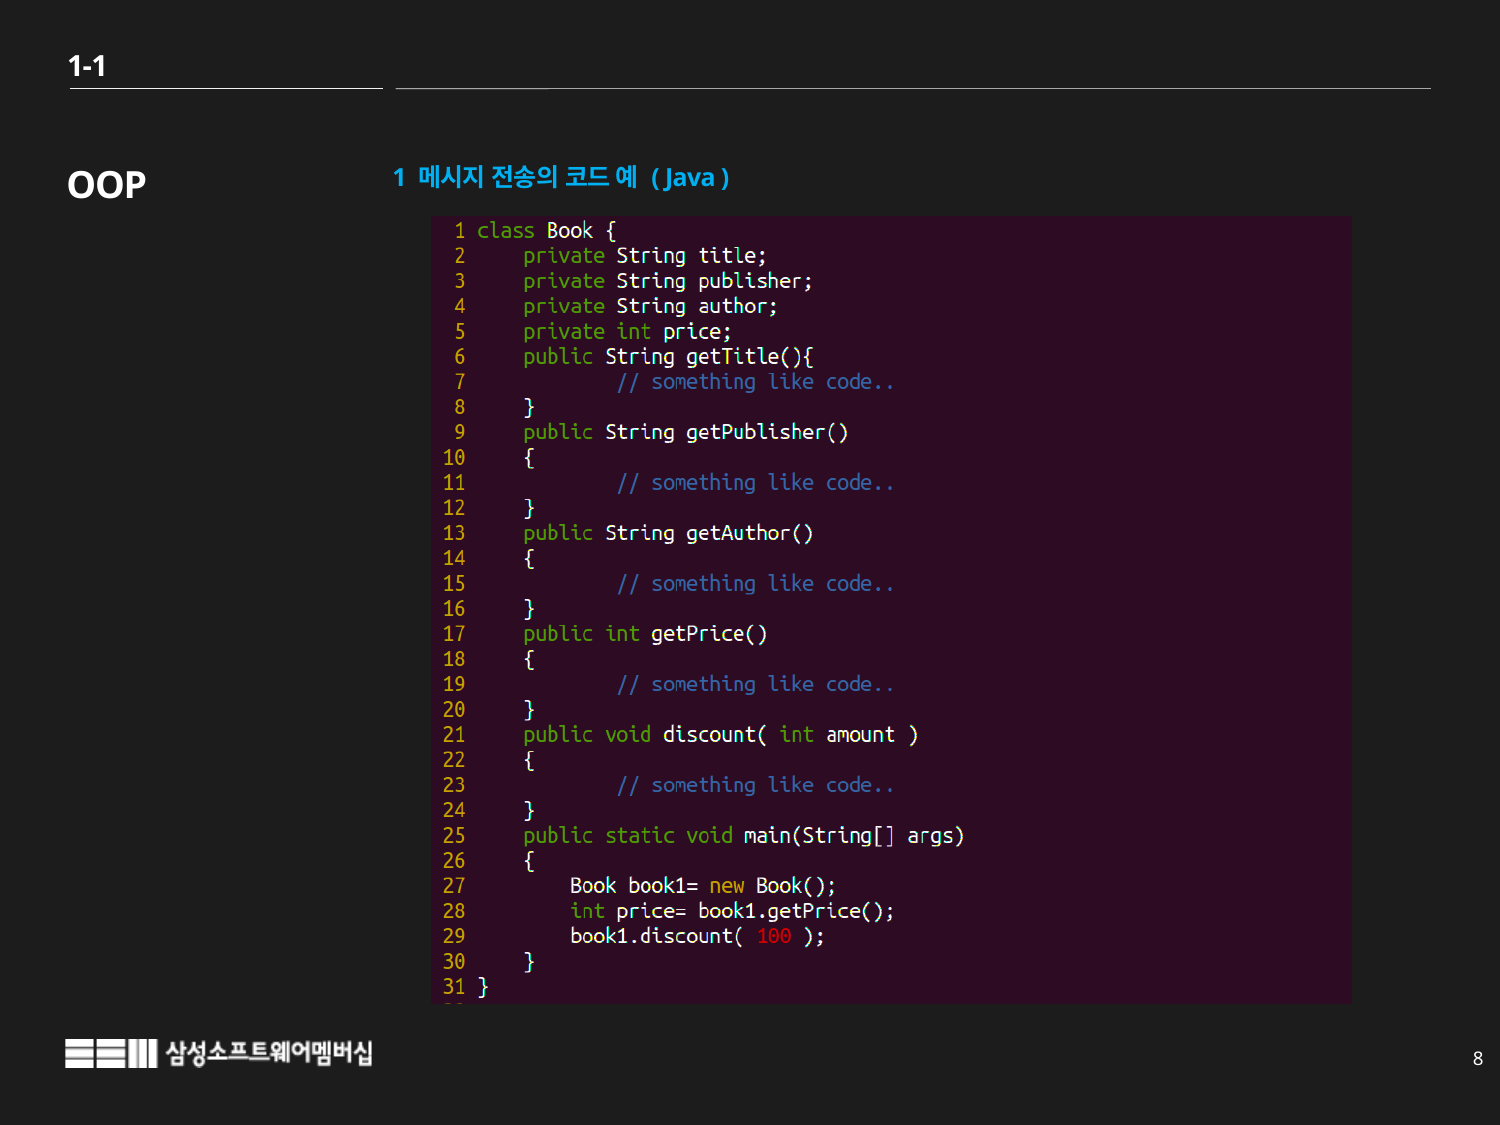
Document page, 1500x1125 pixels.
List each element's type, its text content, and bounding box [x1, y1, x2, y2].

picture [430, 216, 1352, 1004]
text_box 8 [1377, 1039, 1499, 1080]
text_box OOP [51, 149, 338, 214]
text_box 1-1 [52, 39, 123, 90]
picture [64, 1039, 375, 1068]
text_box 1 메시지 전송의 코드 예 ( Java ) [377, 154, 803, 199]
